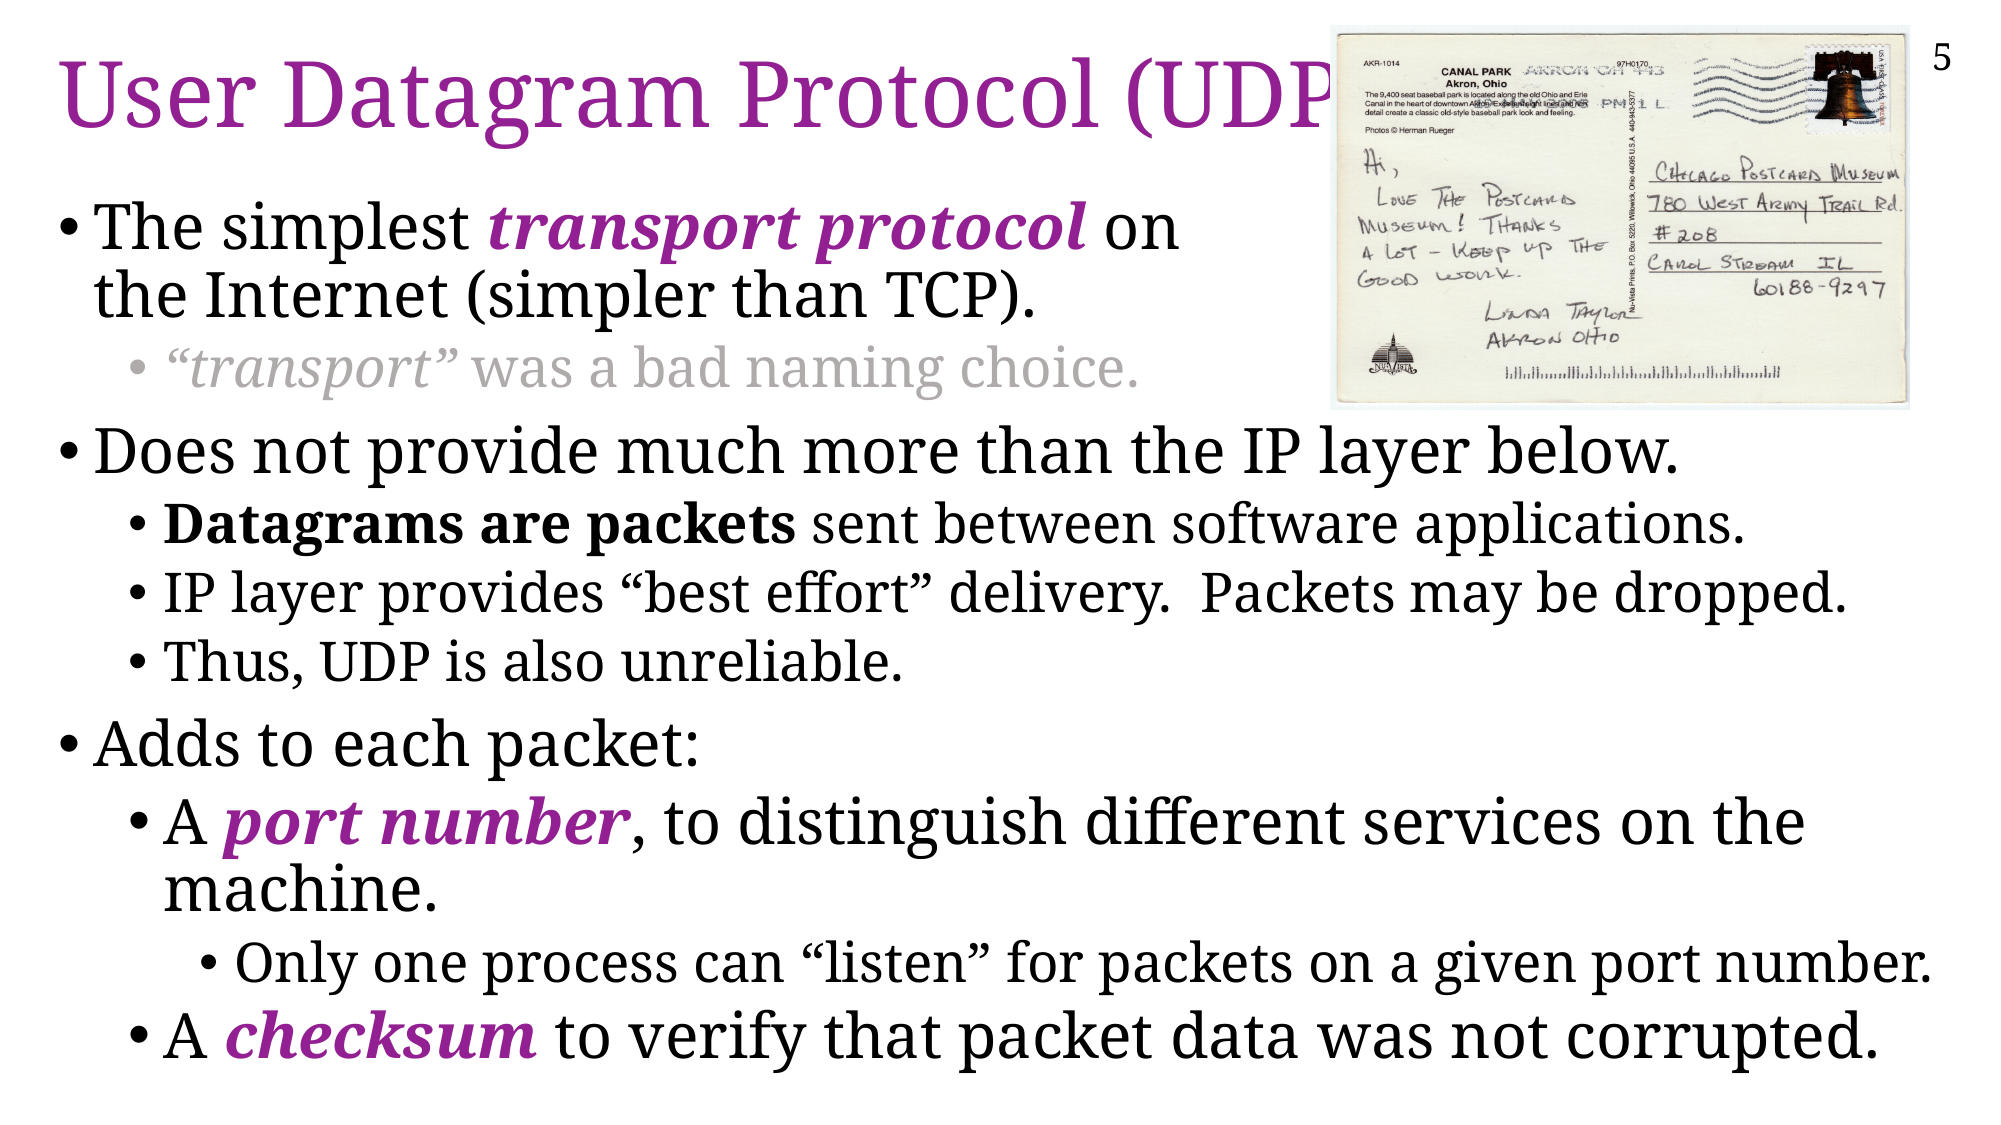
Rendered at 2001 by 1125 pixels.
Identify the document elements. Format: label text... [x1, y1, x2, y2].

title User Datagram Protocol (UDP) [43, 25, 1330, 171]
title User Datagram Protocol (UDP) [1910, 25, 1953, 171]
list The simplest transport protocol on the Internet (simpler than TCP). “transport” was a bad naming choice. Does not provide much more than the IP layer below. Datagrams are packets sent between software applications. IP layer provides “best effort” delivery. Packets may be dropped. Thus, UDP is also unreliable. Adds to each packet: A port number, to distinguish different services on the machine. Only one process can “listen” for packets on a given port number. A checksum to verify that packet data was not corrupted. [43, 188, 1953, 1106]
picture [1330, 25, 1910, 411]
